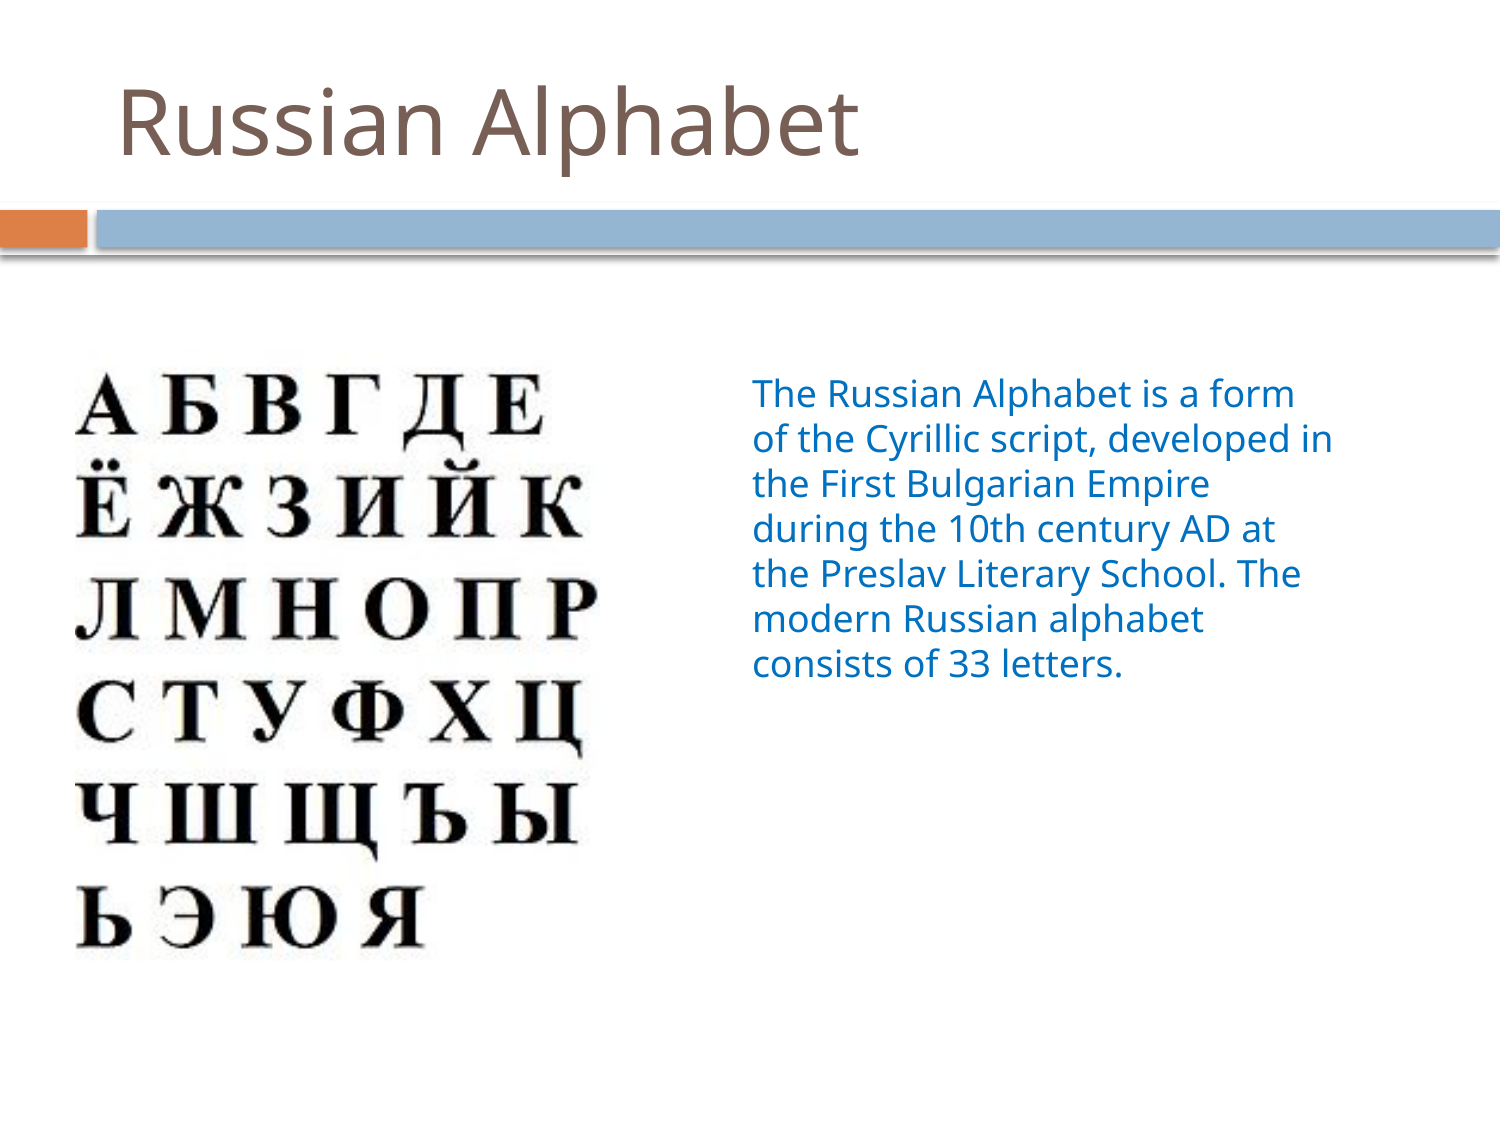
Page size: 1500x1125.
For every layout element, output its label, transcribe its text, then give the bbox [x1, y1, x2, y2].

text_box The Russian Alphabet is a form of the Cyrillic script, developed in the First Bulgarian Empire during the 10th century AD at the Preslav Literary School. The modern Russian alphabet consists of 33 letters. [737, 362, 1350, 693]
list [74, 349, 601, 981]
title Russian Alphabet [100, 37, 1438, 200]
